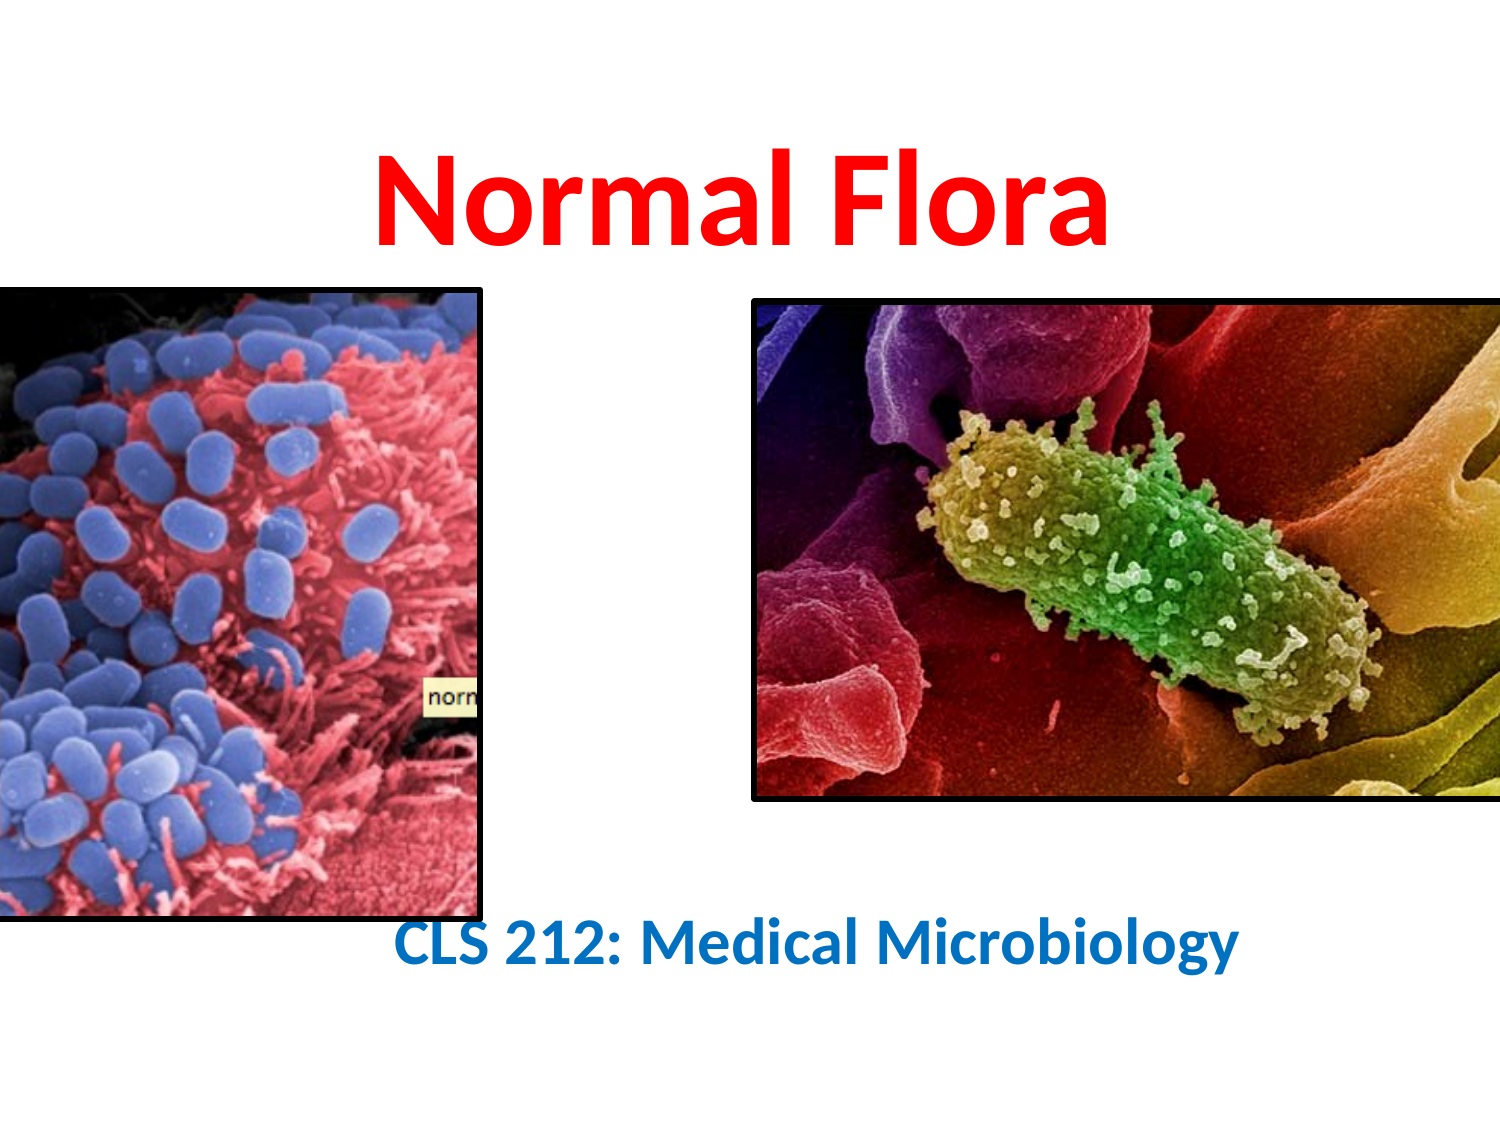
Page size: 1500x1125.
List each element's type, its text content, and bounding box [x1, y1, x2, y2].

subtitle CLS 212: Medical Microbiology [292, 890, 1343, 1125]
picture [756, 304, 1500, 796]
title Normal Flora [105, 70, 1381, 312]
picture [0, 292, 478, 917]
